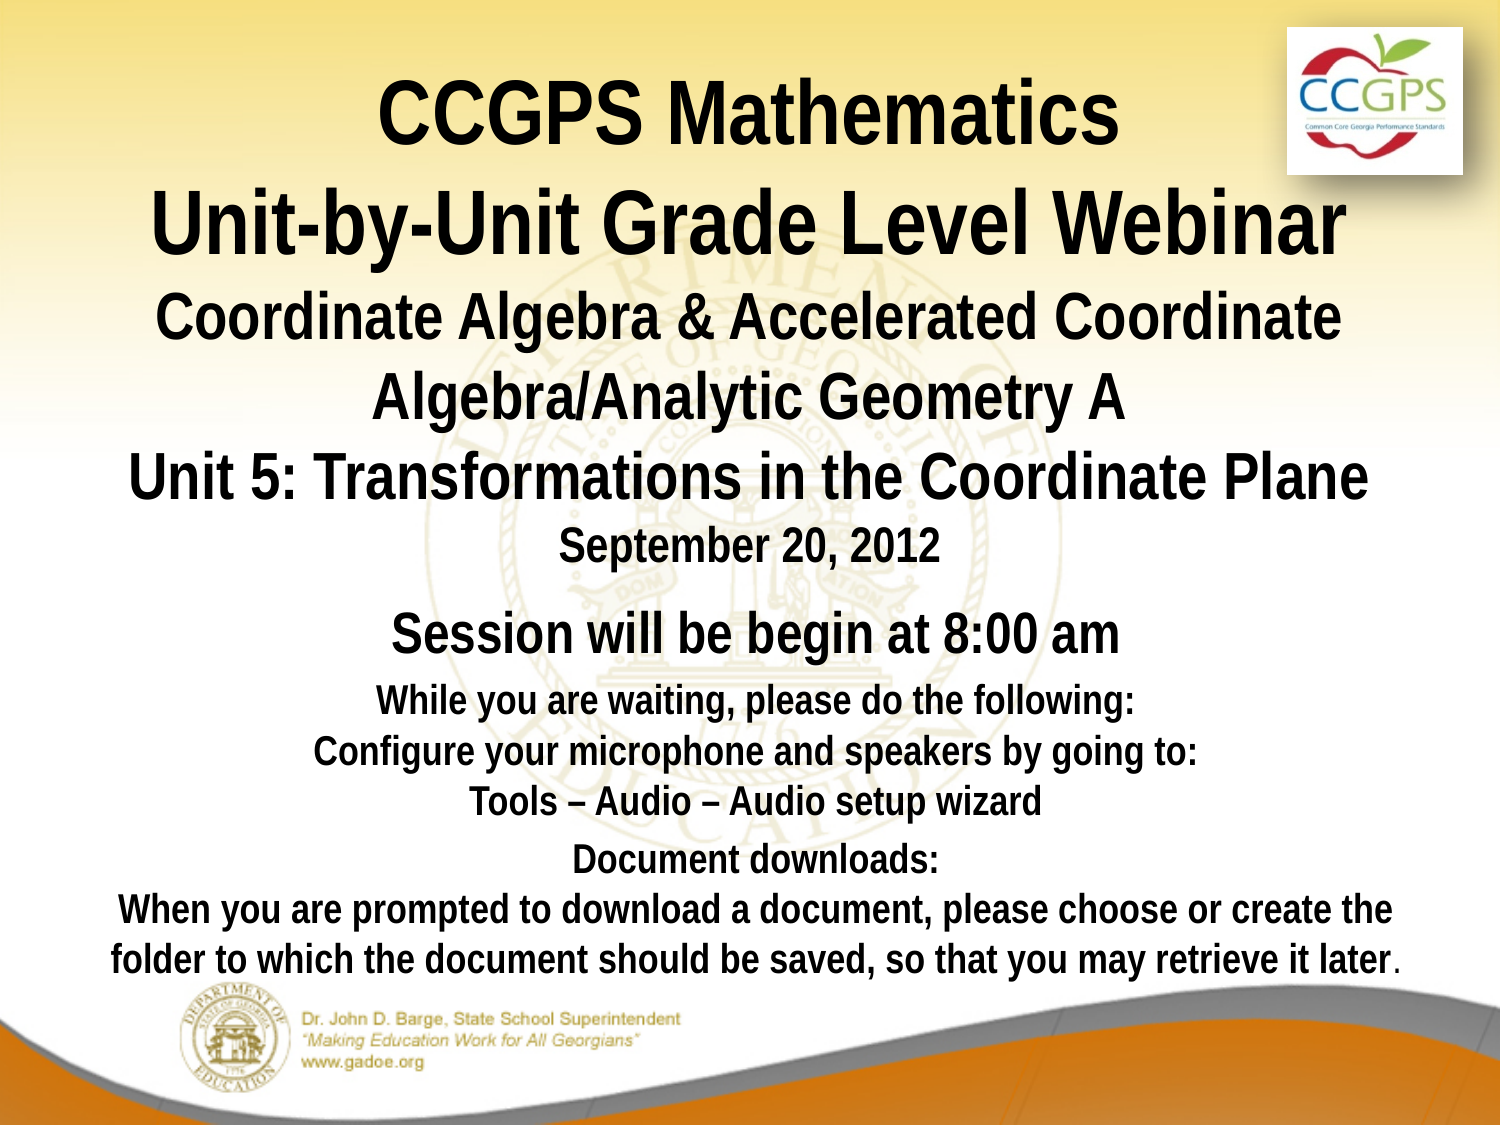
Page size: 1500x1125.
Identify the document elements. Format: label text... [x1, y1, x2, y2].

subtitle Session will be begin at 8:00 am While you are waiting, please do the following: Configure your microphone and speakers by going to: Tools – Audio – Audio setup wizard Document downloads: When you are prompted to download a document, please choose or create the folder to which the document should be saved, so that you may retrieve it later. [74, 587, 1438, 1038]
title CCGPS Mathematics Unit-by-Unit Grade Level Webinar Coordinate Algebra & Accelerated Coordinate Algebra/Analytic Geometry A Unit 5: Transformations in the Coordinate Plane September 20, 2012 [24, 24, 1476, 601]
picture [0, 0, 1500, 1125]
